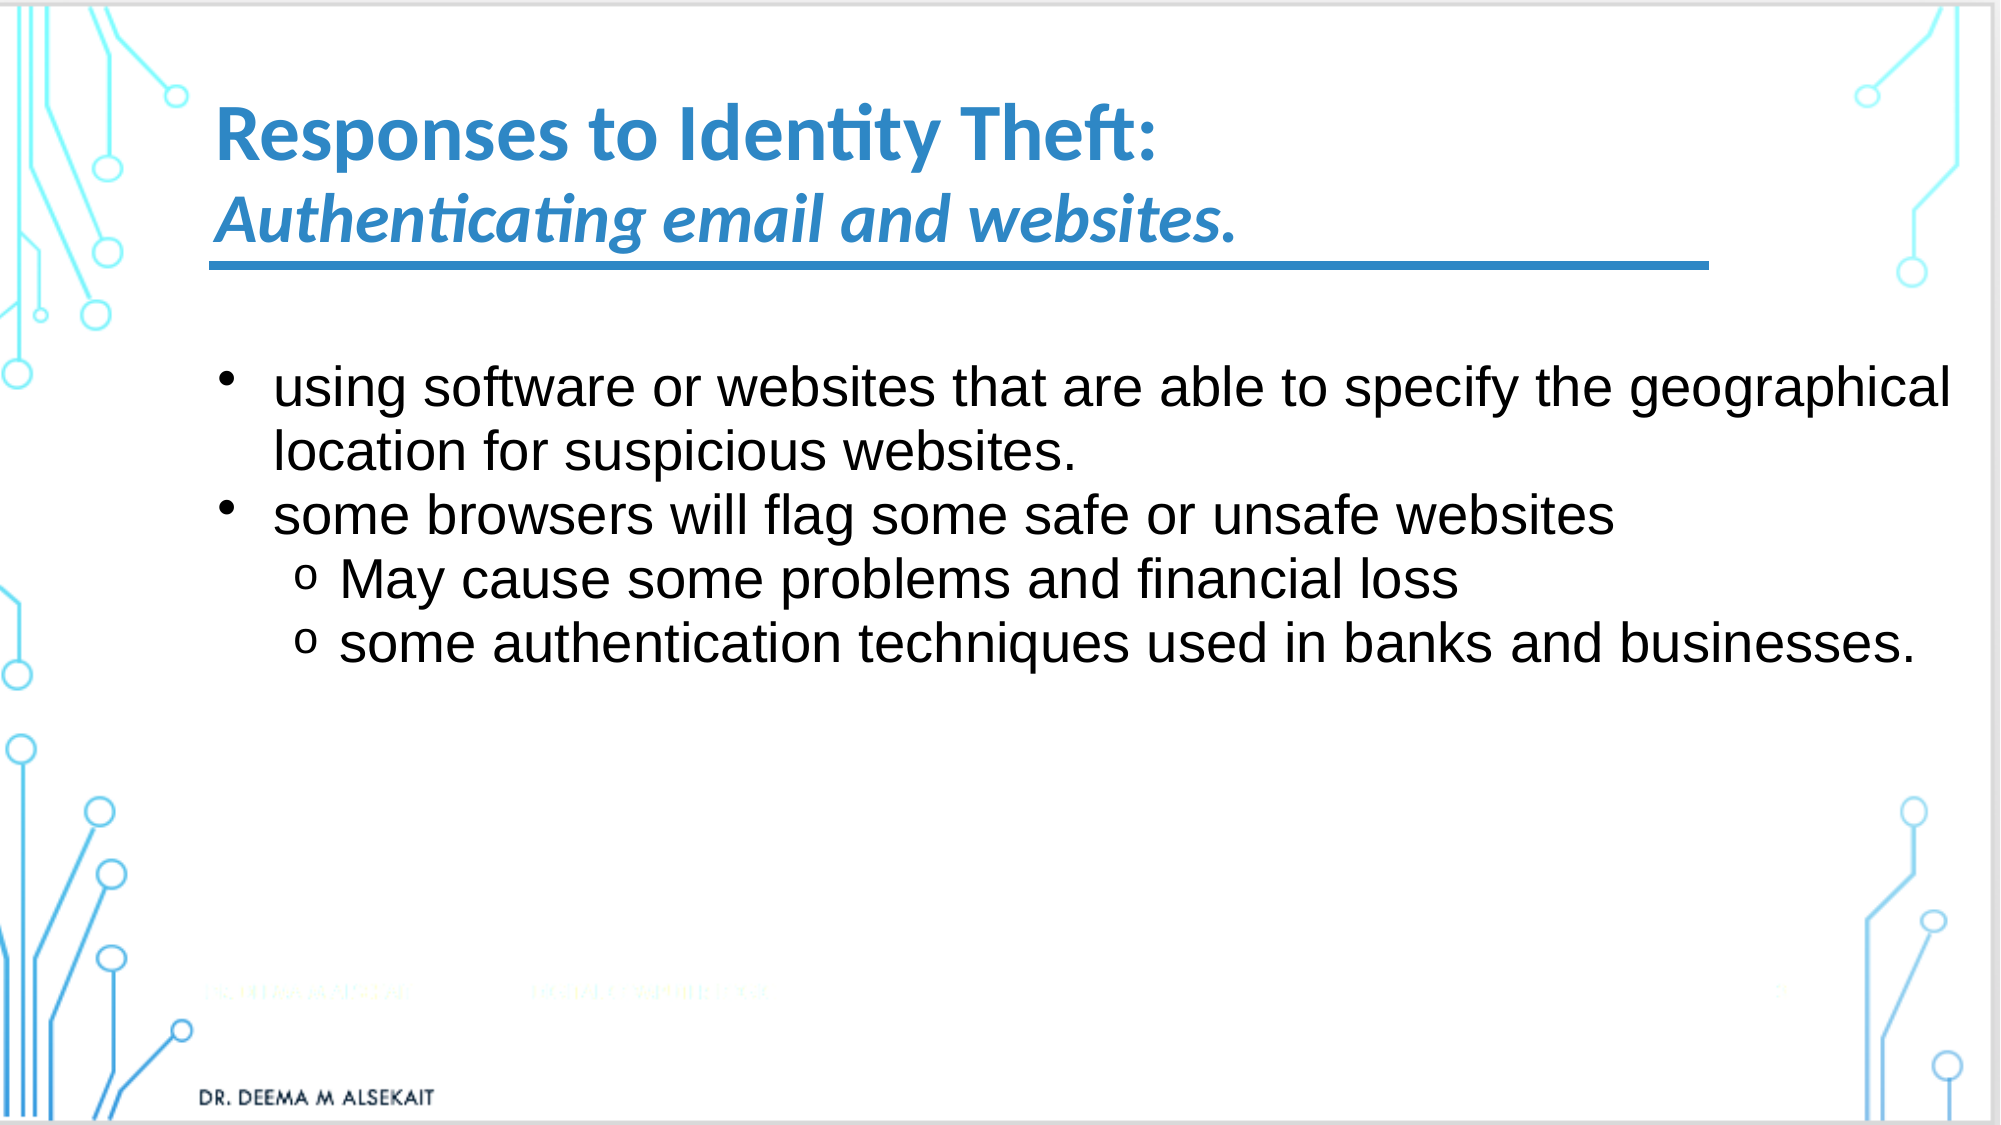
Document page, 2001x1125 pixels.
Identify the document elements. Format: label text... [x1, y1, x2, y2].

title Responses to Identity Theft: Authenticating email and websites. [214, 85, 2000, 260]
picture [0, 0, 2001, 1125]
list using software or websites that are able to specify the geographical location for suspicious websites. some browsers will flag some safe or unsafe websites May cause some problems and financial loss some authentication techniques used in banks and businesses. [198, 355, 2000, 1125]
